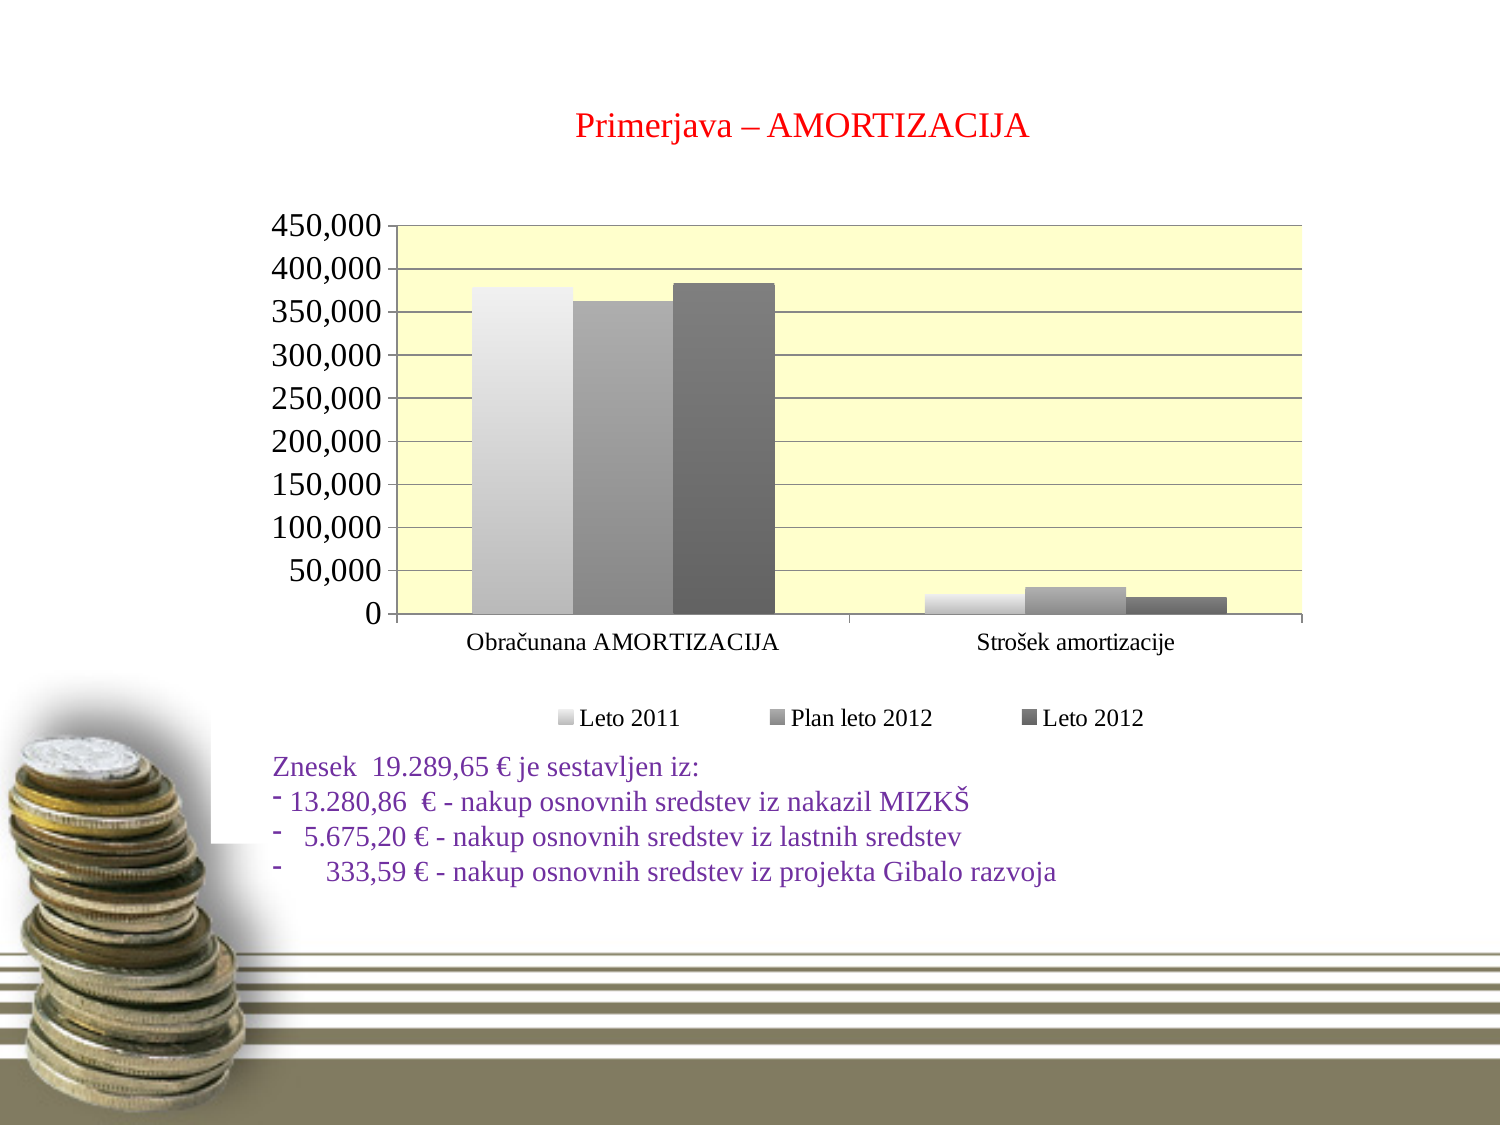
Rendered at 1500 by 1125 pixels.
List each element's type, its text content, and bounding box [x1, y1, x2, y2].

chart [210, 163, 1407, 844]
text_box Znesek 19.289,65 € je sestavljen iz: 13.280,86 € - nakup osnovnih sredstev iz nakazil MIZKŠ 5.675,20 € - nakup osnovnih sredstev iz lastnih sredstev 333,59 € - nakup osnovnih sredstev iz projekta Gibalo razvoja [257, 739, 1447, 895]
title Primerjava – AMORTIZACIJA [234, 93, 1388, 162]
picture [0, 0, 1500, 1125]
